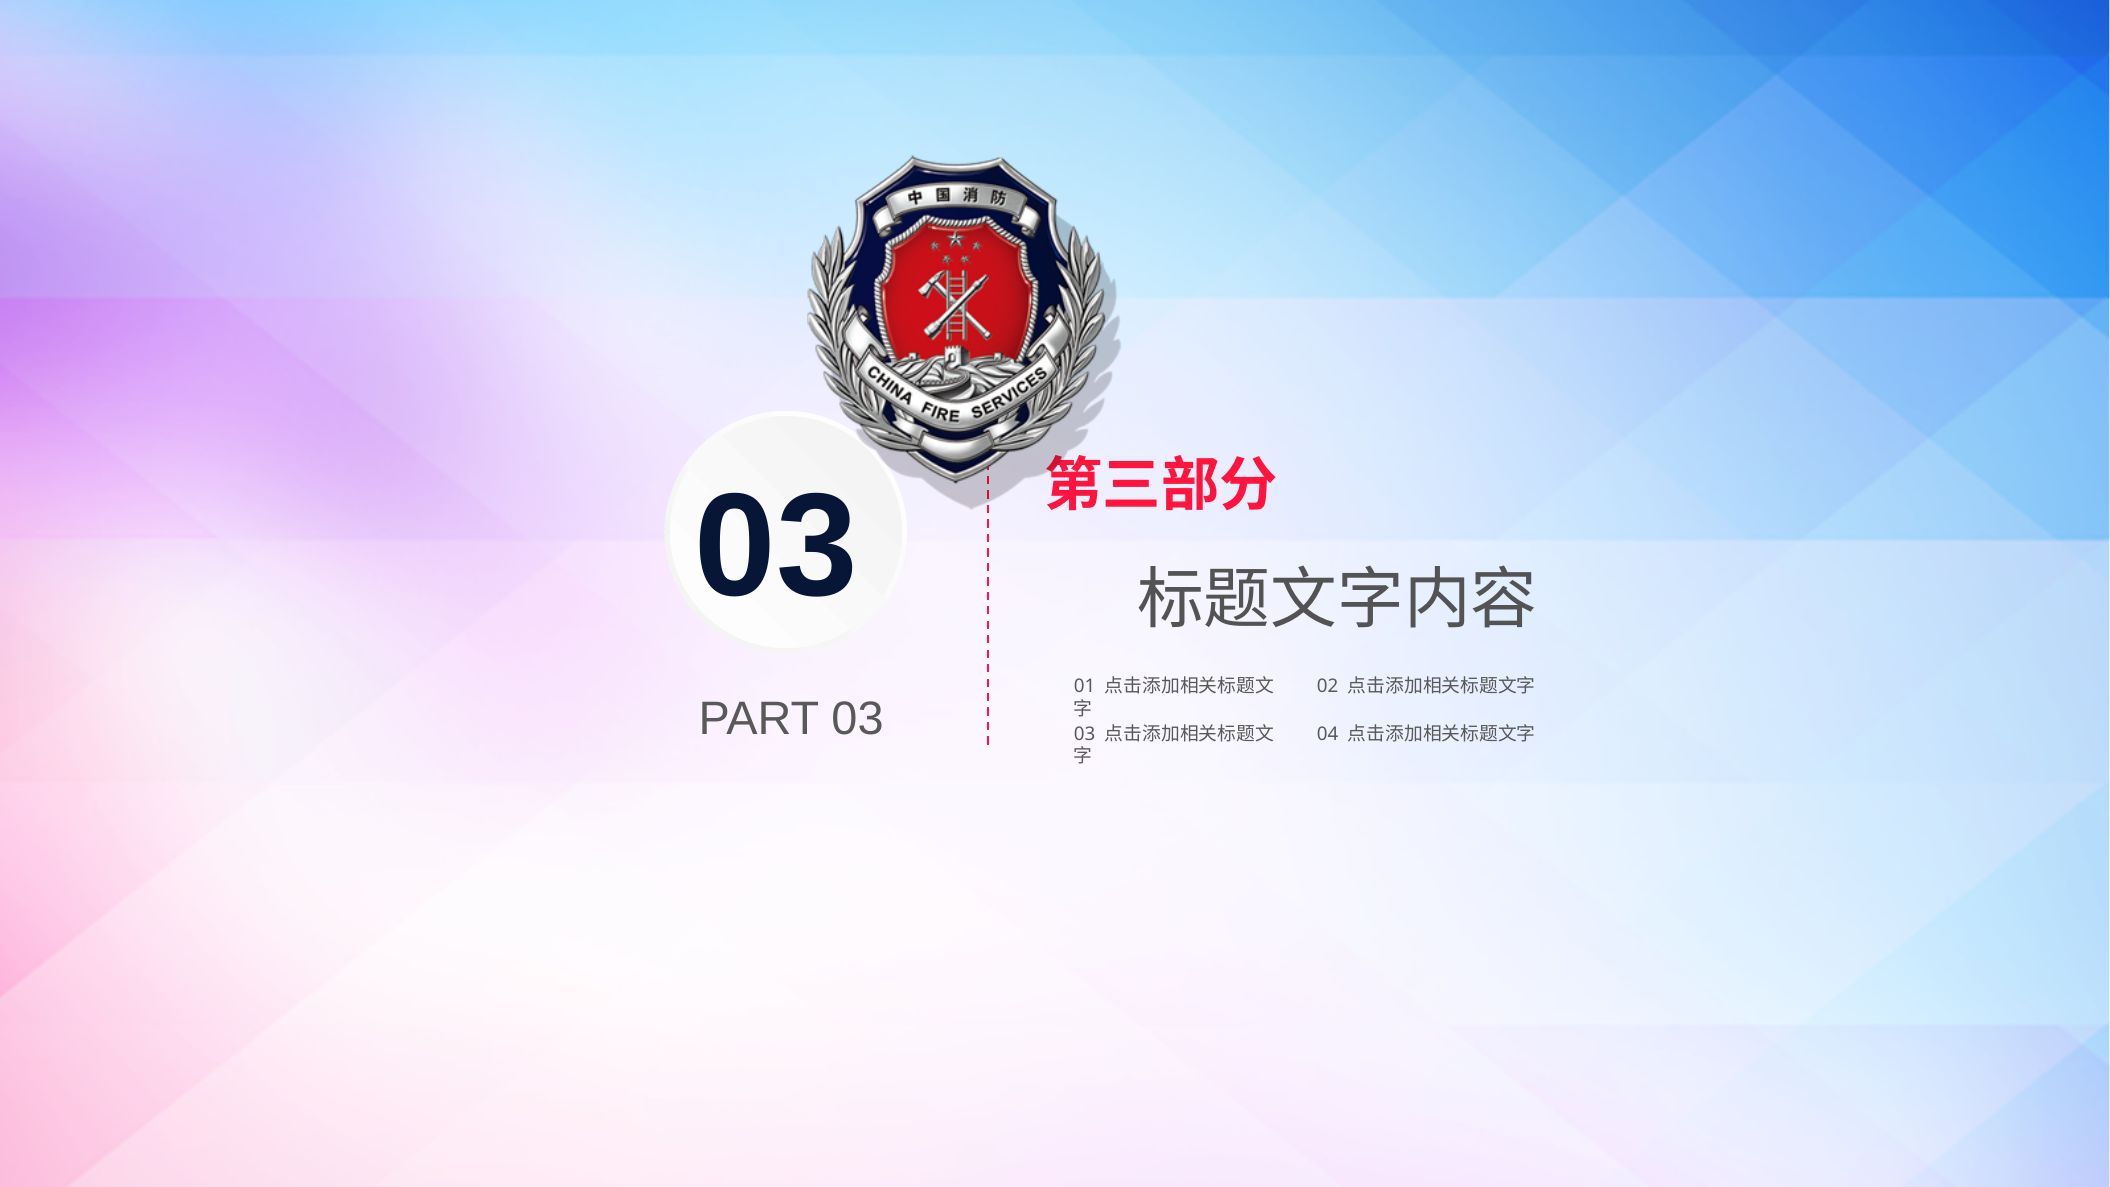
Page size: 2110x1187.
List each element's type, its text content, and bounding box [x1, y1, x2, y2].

text_box 03 点击添加相关标题文字 [1060, 714, 1306, 774]
text_box PART 03 [698, 687, 907, 745]
picture [0, 0, 2110, 1187]
text_box 01 点击添加相关标题文字 [1060, 666, 1306, 714]
text_box 02 点击添加相关标题文字 [1302, 666, 1560, 704]
text_box 04 点击添加相关标题文字 [1302, 714, 1560, 751]
text_box 第三部分 标题文字内容 [1010, 439, 1568, 651]
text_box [664, 410, 907, 654]
